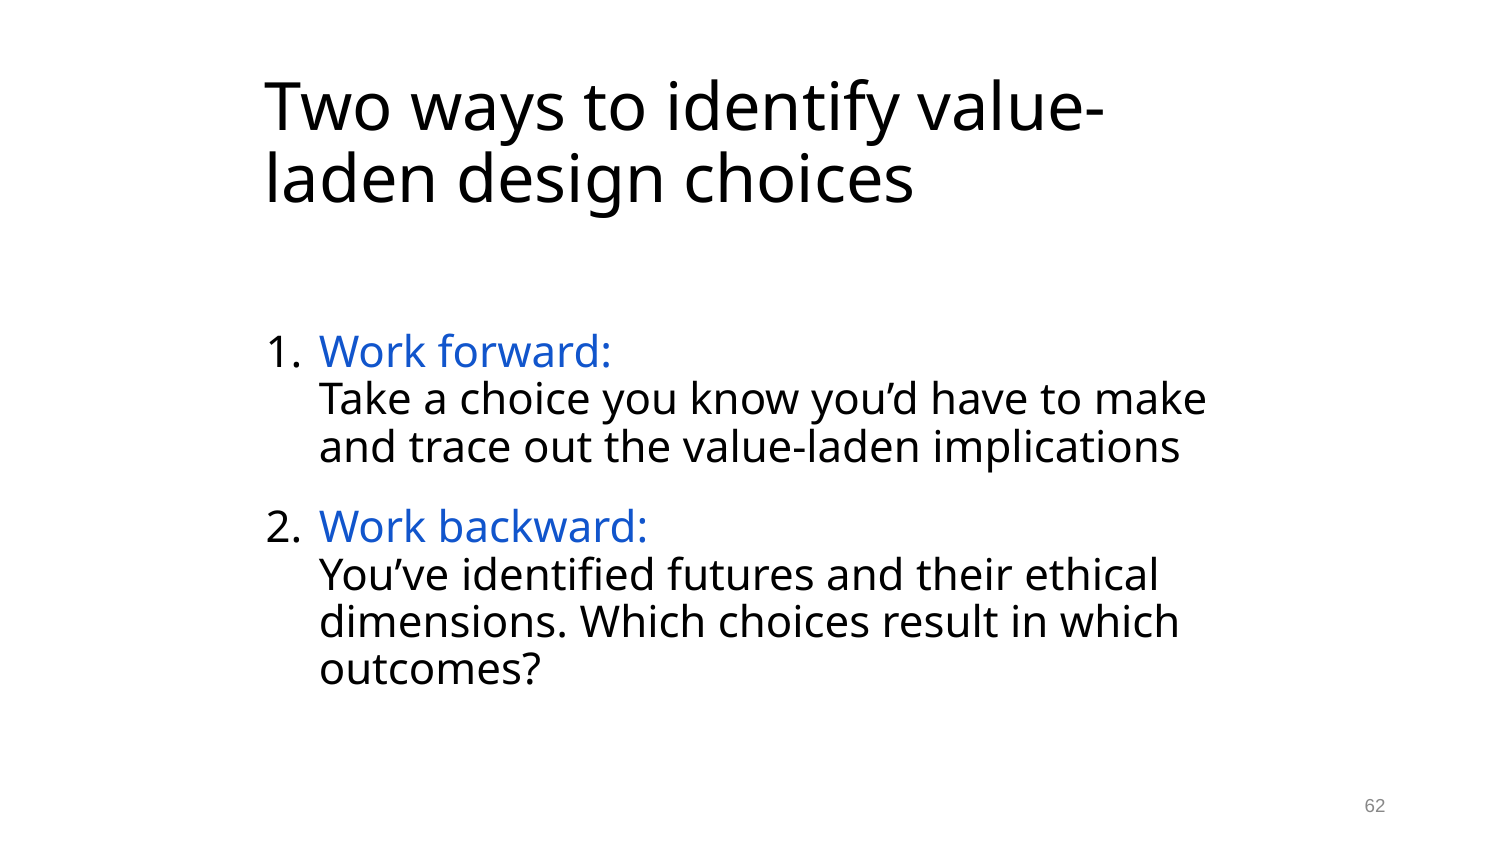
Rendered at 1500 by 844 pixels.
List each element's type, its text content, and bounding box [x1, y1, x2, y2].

list Work forward: Take a choice you know you’d have to make and trace out the value-laden implications Work backward: You’ve identified futures and their ethical dimensions. Which choices result in which outcomes? [253, 280, 1265, 825]
title Two ways to identify value-laden design choices [253, 51, 1214, 239]
slide_number 62 [1059, 782, 1397, 827]
